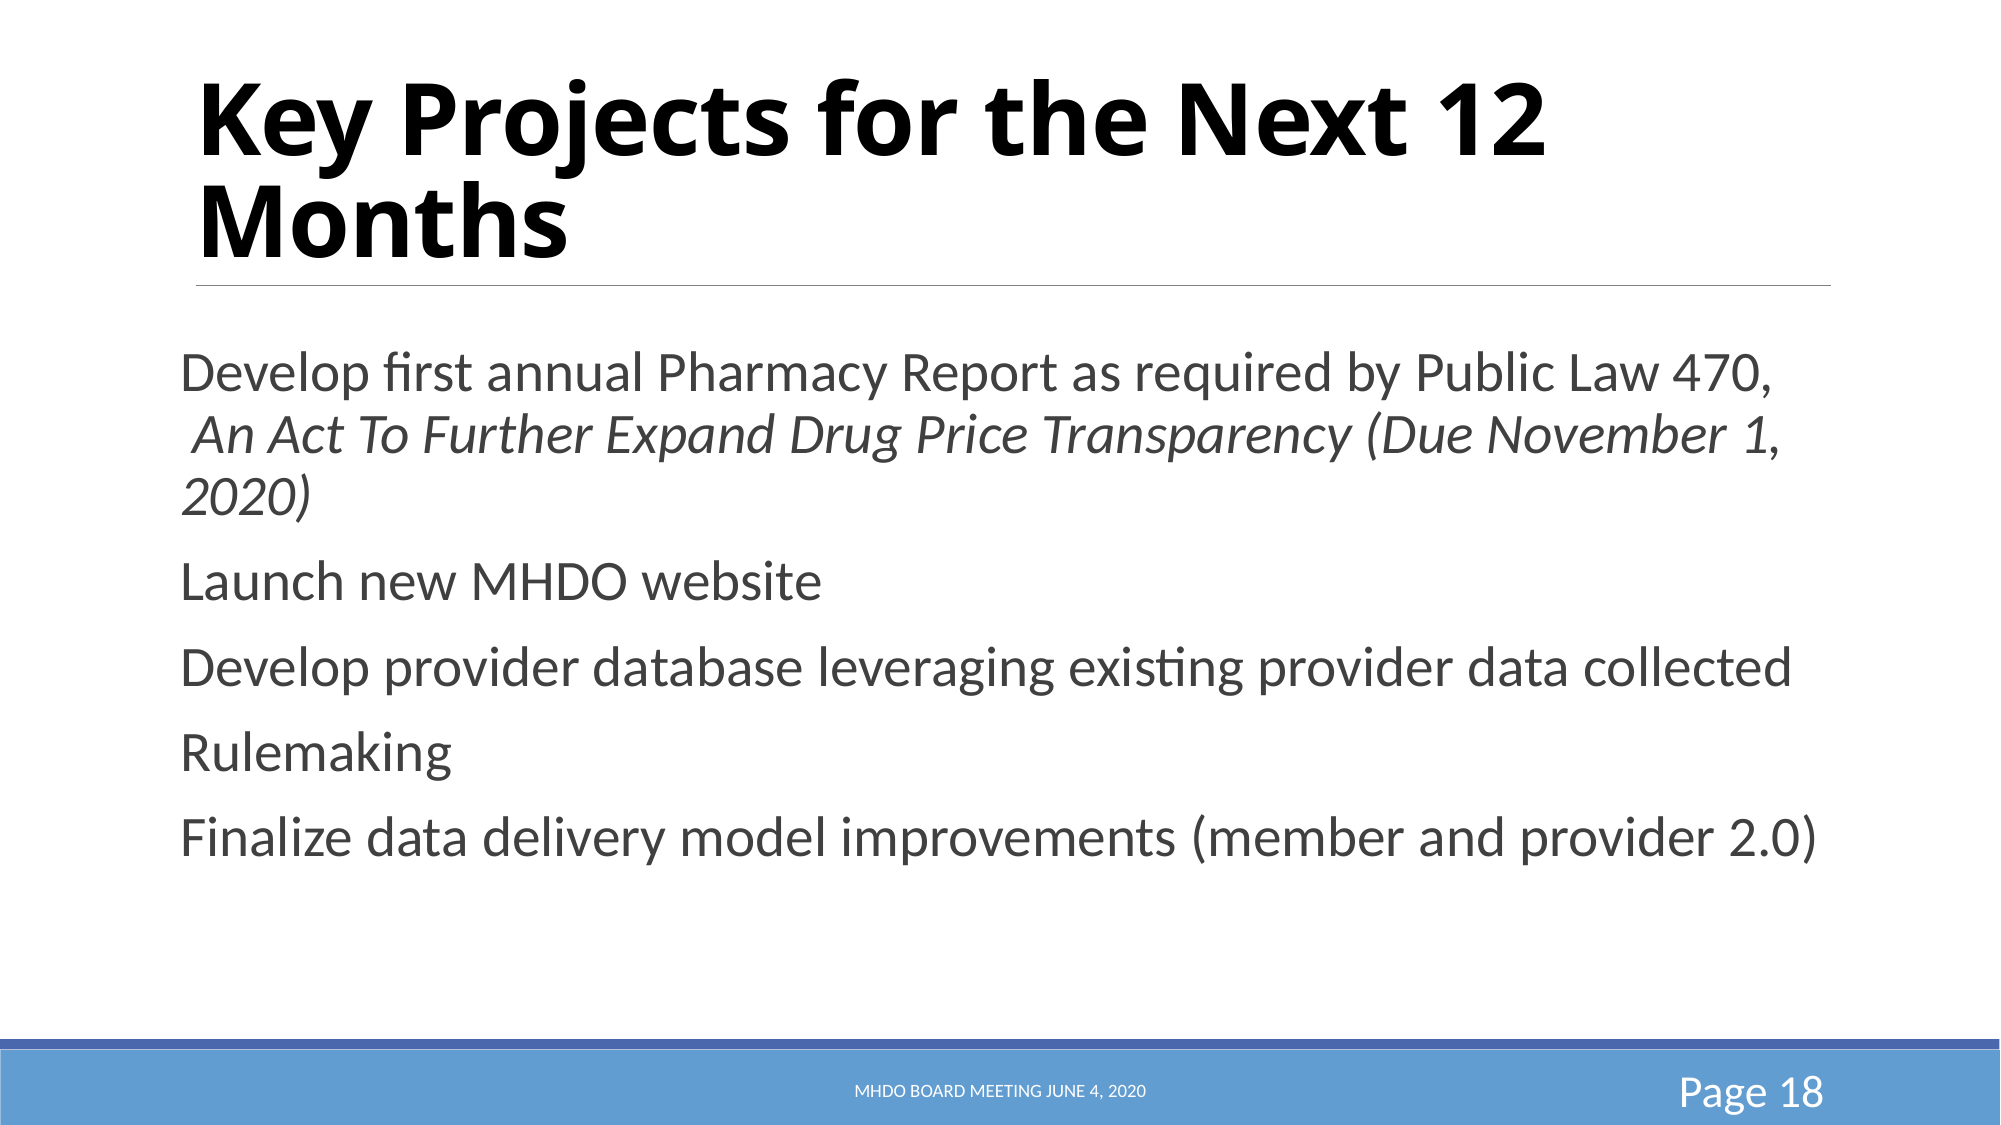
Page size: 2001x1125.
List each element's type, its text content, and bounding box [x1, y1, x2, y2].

slide_number Page 18 [1624, 1059, 1840, 1120]
footer MHDO Board Meeting June 4, 2020 [604, 1059, 1396, 1120]
title Key Projects for the Next 12 Months [180, 47, 1840, 285]
list Develop first annual Pharmacy Report as required by Public Law 470, An Act To Further Expand Drug Price Transparency (Due November 1, 2020) Launch new MHDO website Develop provider database leveraging existing provider data collected Rulemaking Finalize data delivery model improvements (member and provider 2.0) [180, 334, 1840, 963]
